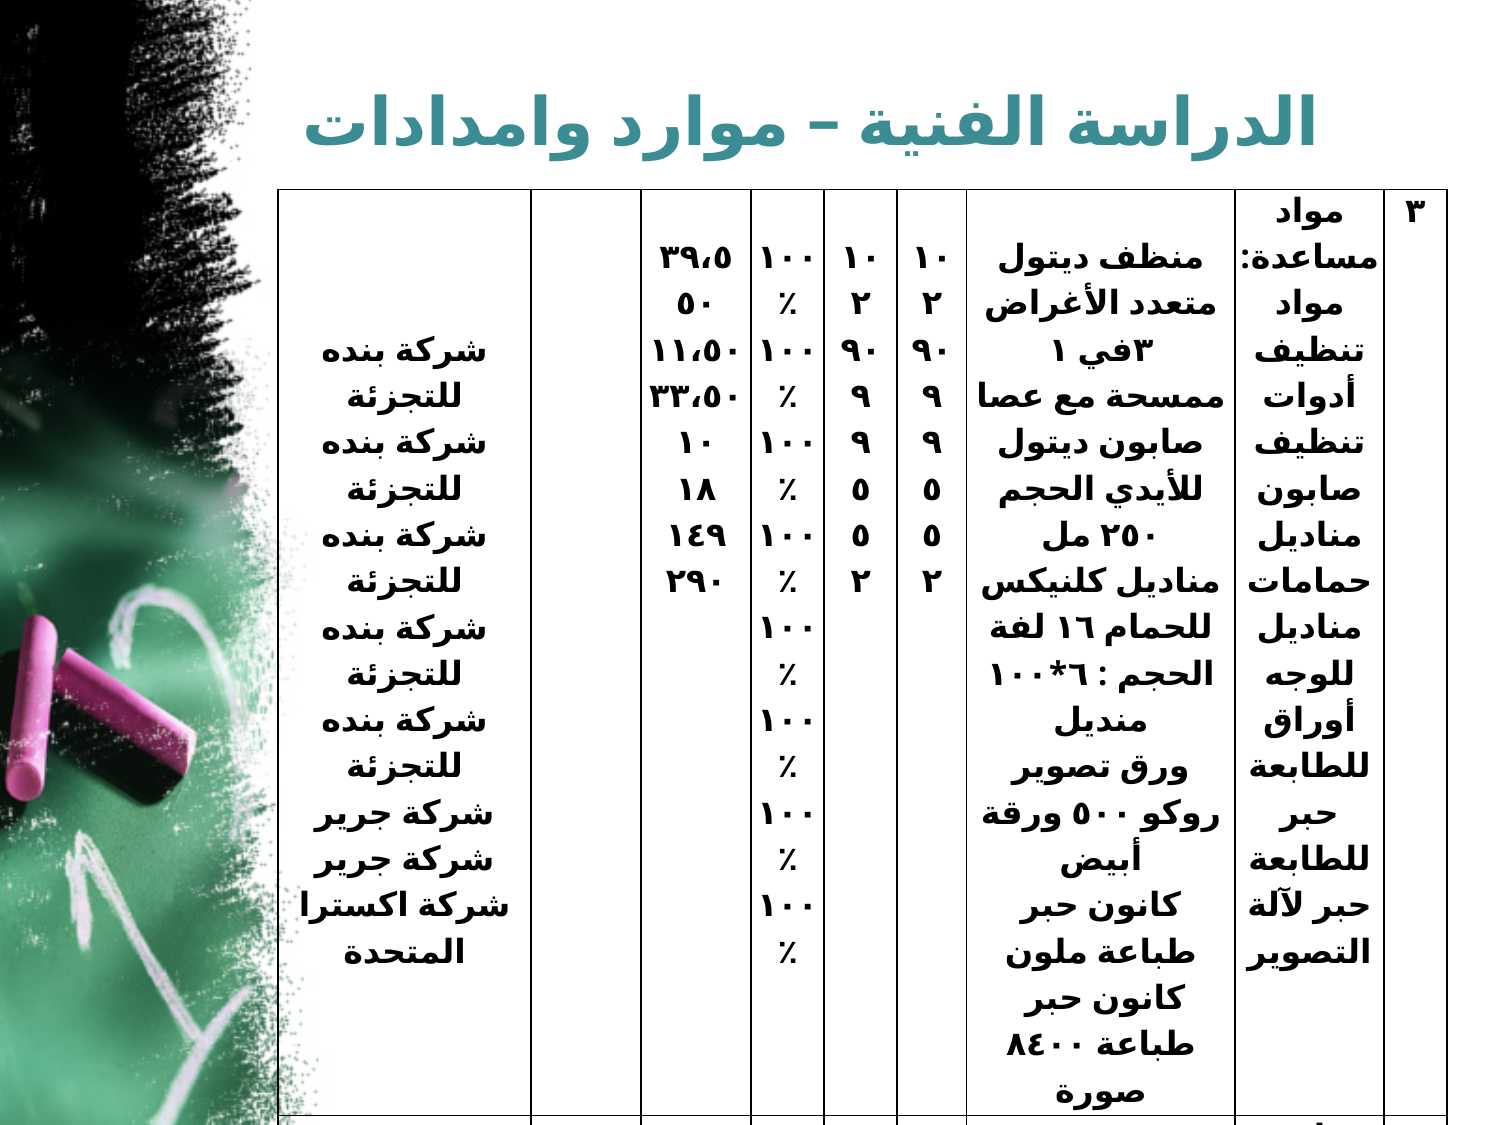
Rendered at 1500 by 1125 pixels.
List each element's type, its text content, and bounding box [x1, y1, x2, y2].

table_cell ٩ ٩ [898, 1116, 966, 1125]
title الدراسة الفنية – موارد وامدادات [287, 50, 1438, 188]
table_header ٣ [1385, 190, 1446, 1115]
table_header ٣٩،٥ ٥٠ ١١،٥٠ ٣٣،٥٠ ١٠ ١٨ ١٤٩ ٢٩٠ [642, 190, 750, 1115]
table_header شركة بنده للتجزئة شركة بنده للتجزئة شركة بنده للتجزئة شركة بنده للتجزئة شركة بنده للتجزئة شركة جرير شركة جرير شركة اكسترا المتحدة [279, 190, 530, 1115]
table_cell ١٥٠٠ ١٢٠٠ [642, 1116, 750, 1125]
table_header ١٠ ٢ ٩٠ ٩ ٩ ٥ ٥ ٢ [898, 190, 966, 1115]
table_cell ١٠٠٪ ١٠٠٪ [752, 1116, 823, 1125]
table_cell الشركة السعودية للكهرباء شركة المياه الوطنية [279, 1116, 530, 1125]
table_cell منافع: كهرباء ماء [1236, 1116, 1383, 1125]
table_header ١٠٠٪ ١٠٠٪ ١٠٠٪ ١٠٠٪ ١٠٠٪ ١٠٠٪ ١٠٠٪ ١٠٠٪ [752, 190, 823, 1115]
table_header منظف ديتول متعدد الأغراض ٣في ١ ممسحة مع عصا صابون ديتول للأيدي الحجم ٢٥٠ مل مناديل كلنيكس للحمام ١٦ لفة الحجم : ٦*١٠٠ منديل ورق تصوير روكو ٥٠٠ ورقة أبيض كانون حبر طباعة ملون كانون حبر طباعة ٨٤٠٠ صورة [967, 190, 1234, 1115]
table_header ١٠ ٢ ٩٠ ٩ ٩ ٥ ٥ ٢ [825, 190, 896, 1115]
table_cell [967, 1116, 1234, 1125]
table_header [532, 190, 640, 1115]
table_cell [532, 1116, 640, 1125]
table_header مواد مساعدة: مواد تنظيف أدوات تنظيف صابون مناديل حمامات مناديل للوجه أوراق للطابعة حبر للطابعة حبر لآلة التصوير [1236, 190, 1383, 1115]
table_cell ٤ [1385, 1116, 1446, 1125]
table_cell ٩ ٩ [825, 1116, 896, 1125]
picture [0, 0, 1500, 1125]
